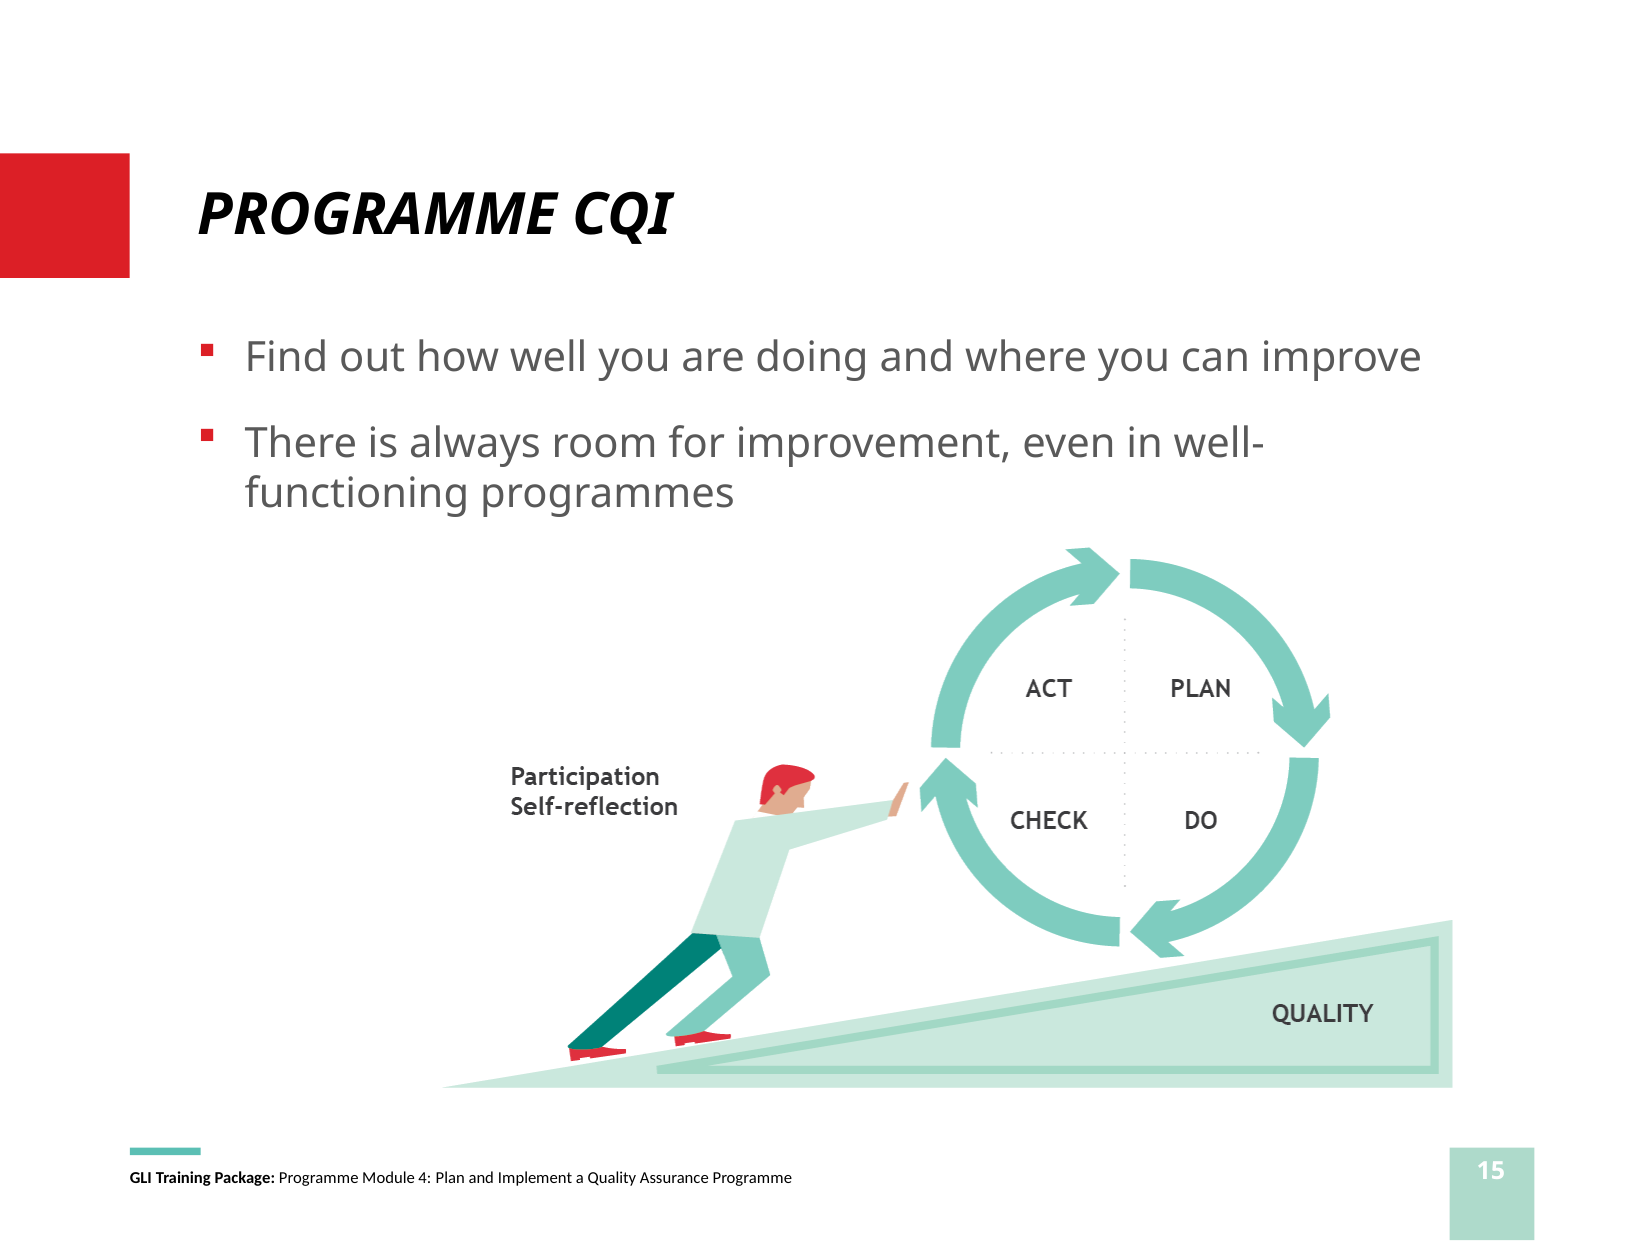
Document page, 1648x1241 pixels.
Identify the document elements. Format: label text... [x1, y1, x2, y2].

title PROGRAMME CQI [197, 153, 1450, 278]
list Find out how well you are doing and where you can improve There is always room for improvement, even in well-functioning programmes [197, 330, 1450, 1087]
picture [413, 525, 1490, 1121]
